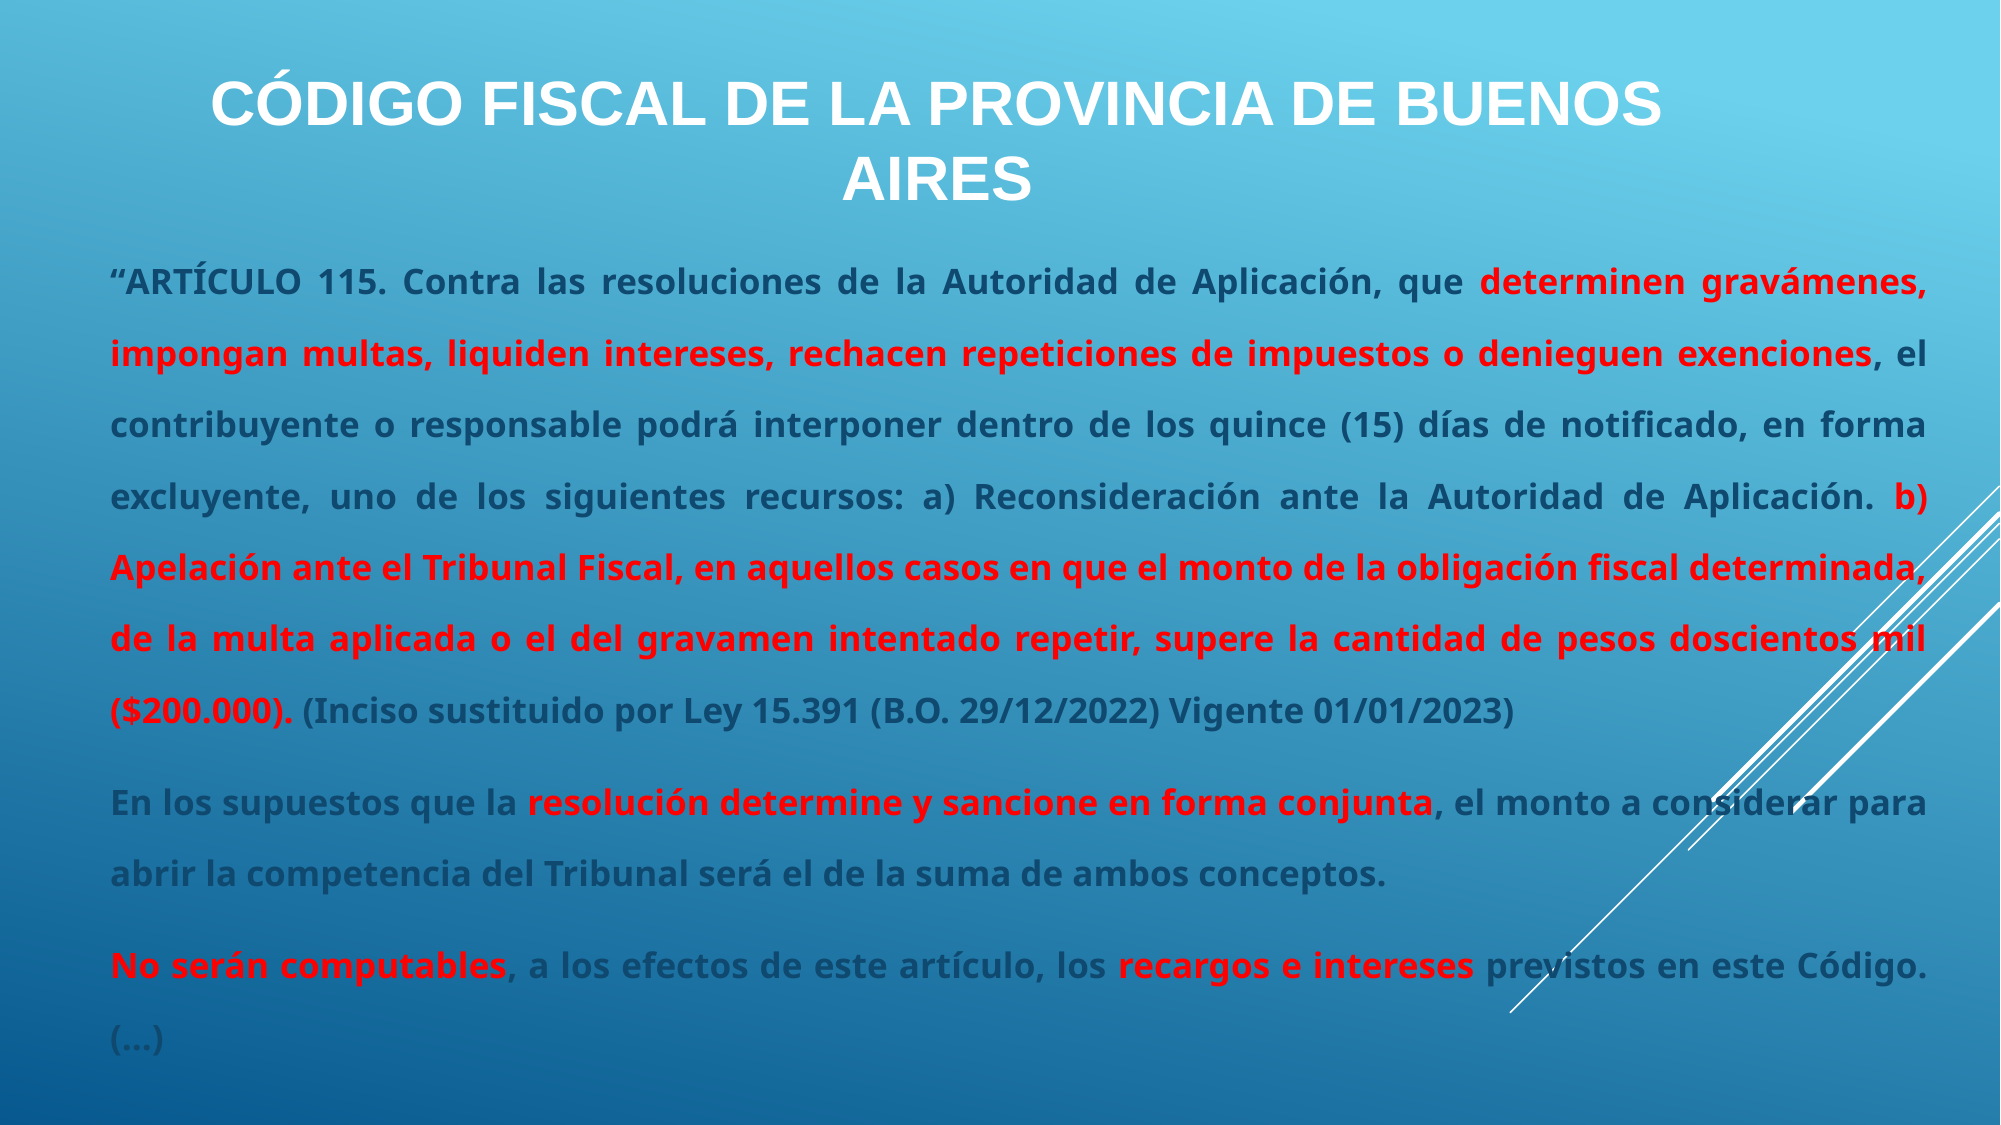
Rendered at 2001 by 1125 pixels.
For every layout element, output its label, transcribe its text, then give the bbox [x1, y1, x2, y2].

list “ARTÍCULO 115. Contra las resoluciones de la Autoridad de Aplicación, que determinen gravámenes, impongan multas, liquiden intereses, rechacen repeticiones de impuestos o denieguen exenciones, el contribuyente o responsable podrá interponer dentro de los quince (15) días de notificado, en forma excluyente, uno de los siguientes recursos: a) Reconsideración ante la Autoridad de Aplicación. b) Apelación ante el Tribunal Fiscal, en aquellos casos en que el monto de la obligación fiscal determinada, de la multa aplicada o el del gravamen intentado repetir, supere la cantidad de pesos doscientos mil ($200.000). (Inciso sustituido por Ley 15.391 (B.O. 29/12/2022) Vigente 01/01/2023) En los supuestos que la resolución determine y sancione en forma conjunta, el monto a considerar para abrir la competencia del Tribunal será el de la suma de ambos conceptos. No serán computables, a los efectos de este artículo, los recargos e intereses previstos en este Código. (…) [95, 220, 1943, 1068]
title Código fiscal de la provincia de buenos aires [112, 54, 1763, 220]
